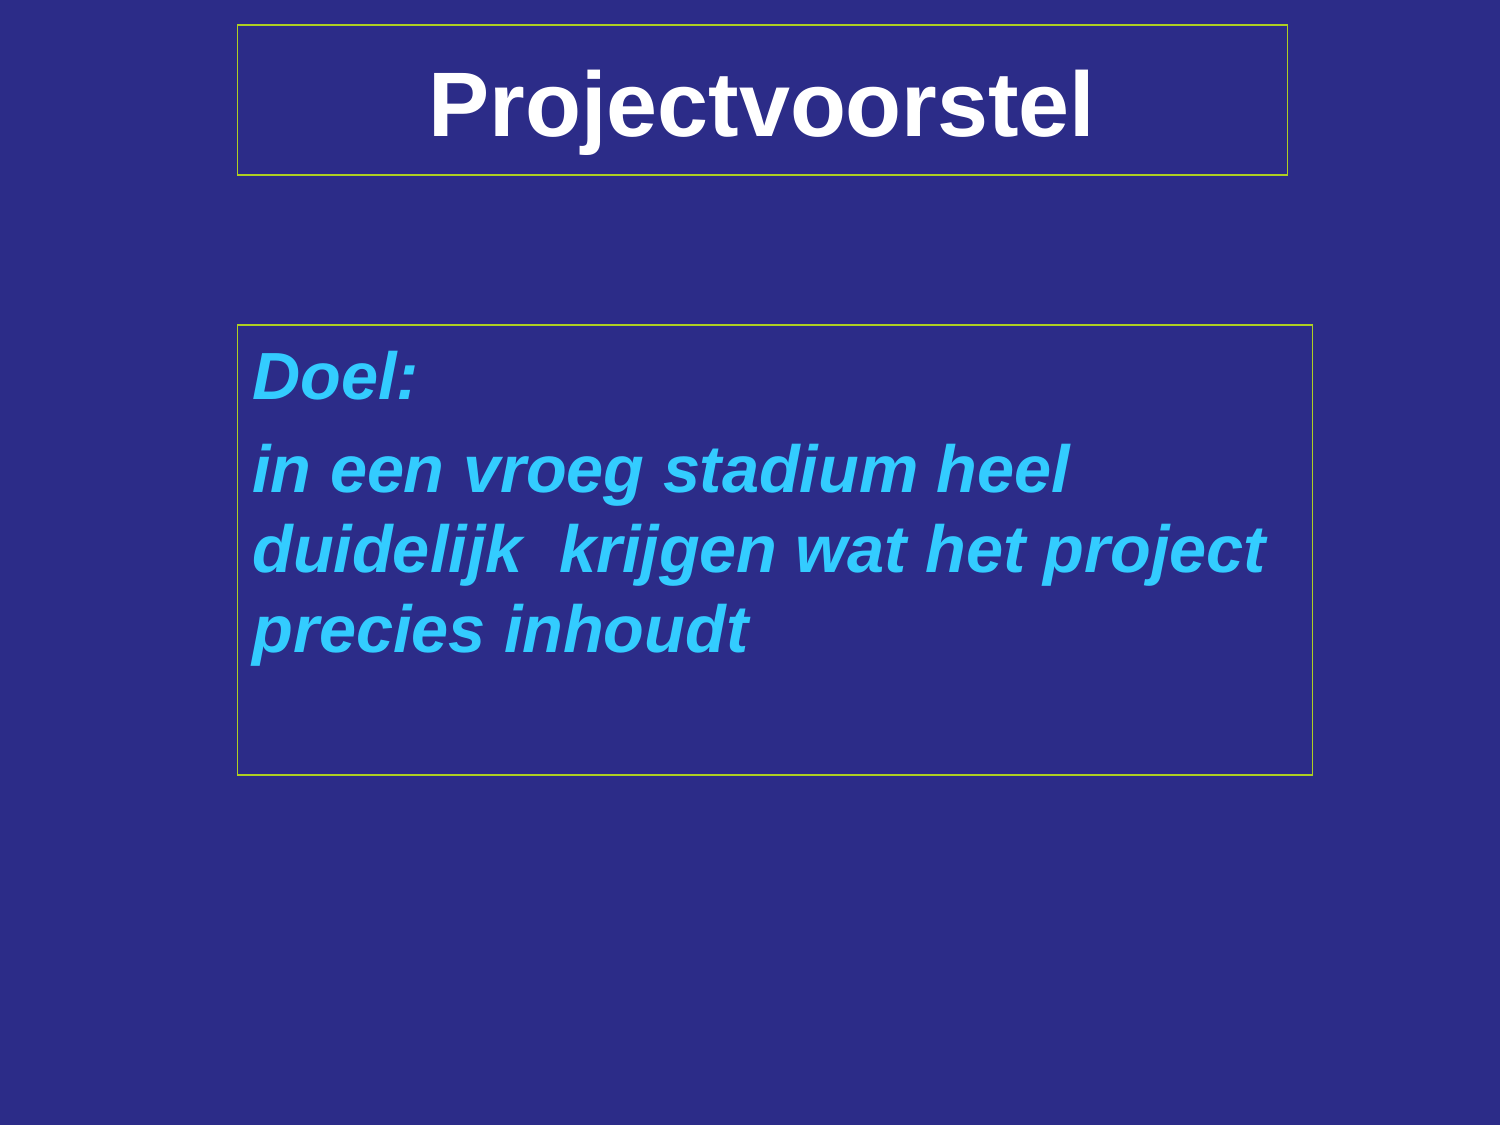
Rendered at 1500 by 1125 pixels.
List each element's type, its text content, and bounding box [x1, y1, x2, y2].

list Doel: in een vroeg stadium heel duidelijk krijgen wat het project precies inhoudt [237, 324, 1313, 776]
title Projectvoorstel [237, 24, 1288, 176]
